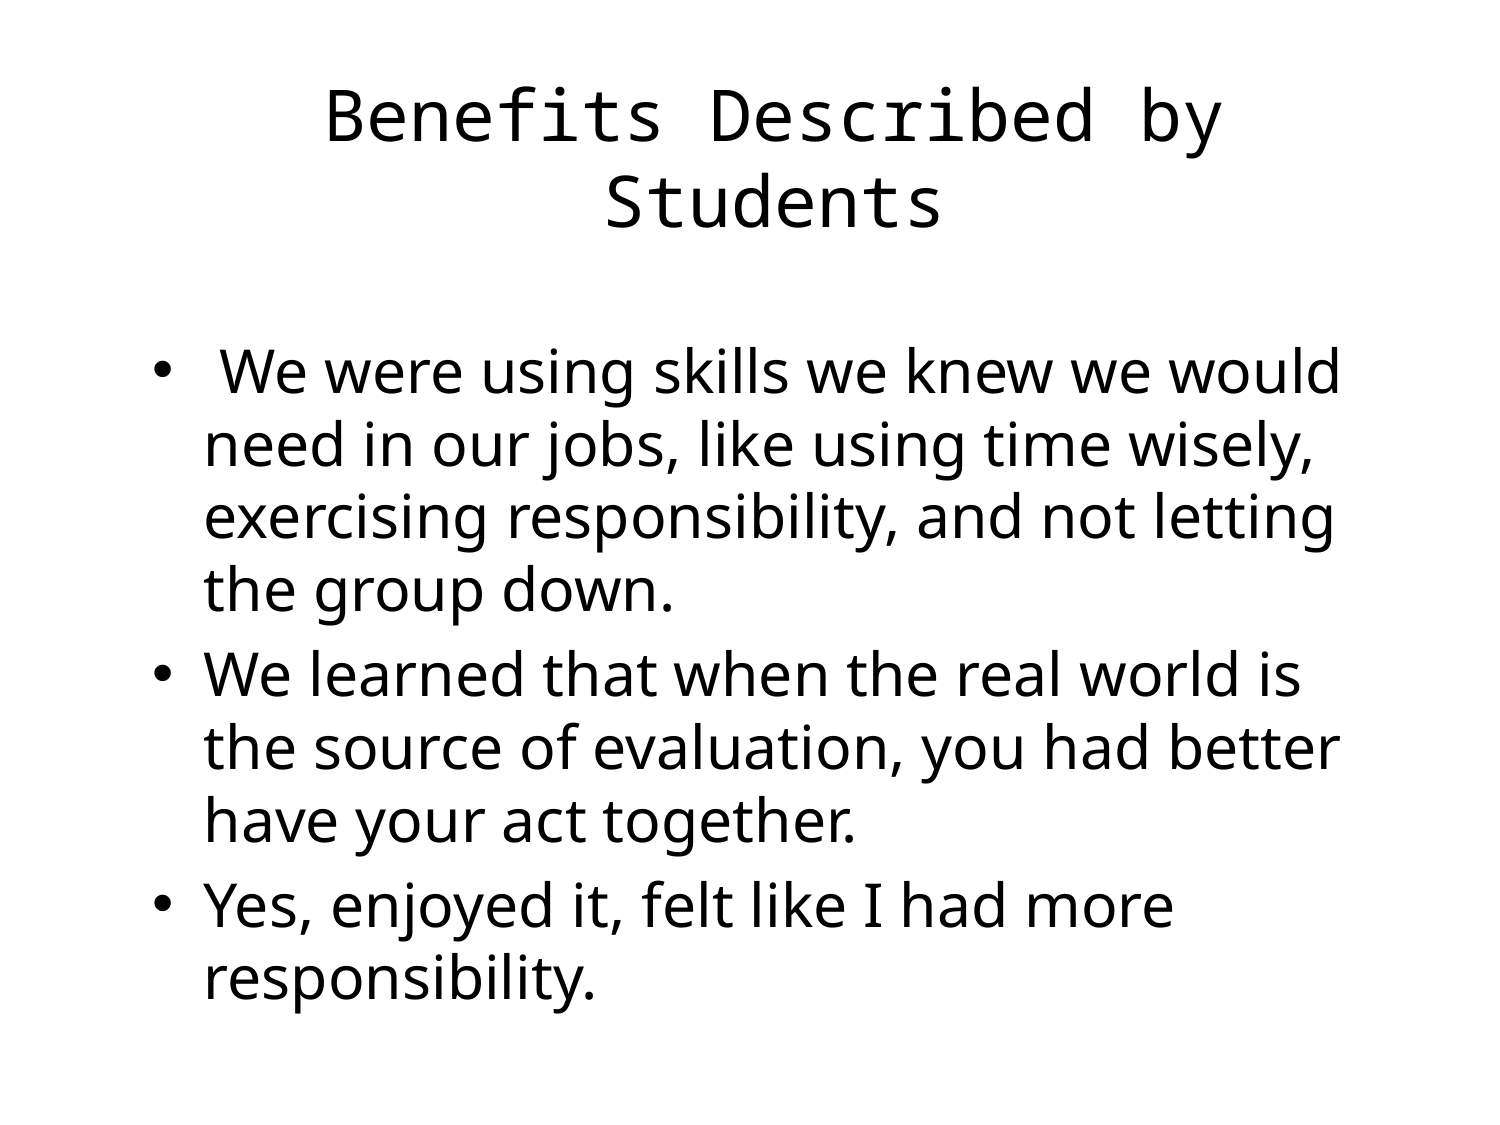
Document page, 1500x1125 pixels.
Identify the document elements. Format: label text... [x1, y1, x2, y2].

list We were using skills we knew we would need in our jobs, like using time wisely, exercis­ing responsibility, and not letting the group down. We learned that when the real world is the source of evaluation, you had better have your act together. Yes, enjoyed it, felt like I had more responsibility. [137, 324, 1400, 1025]
title Benefits Described by Students [125, 62, 1425, 250]
